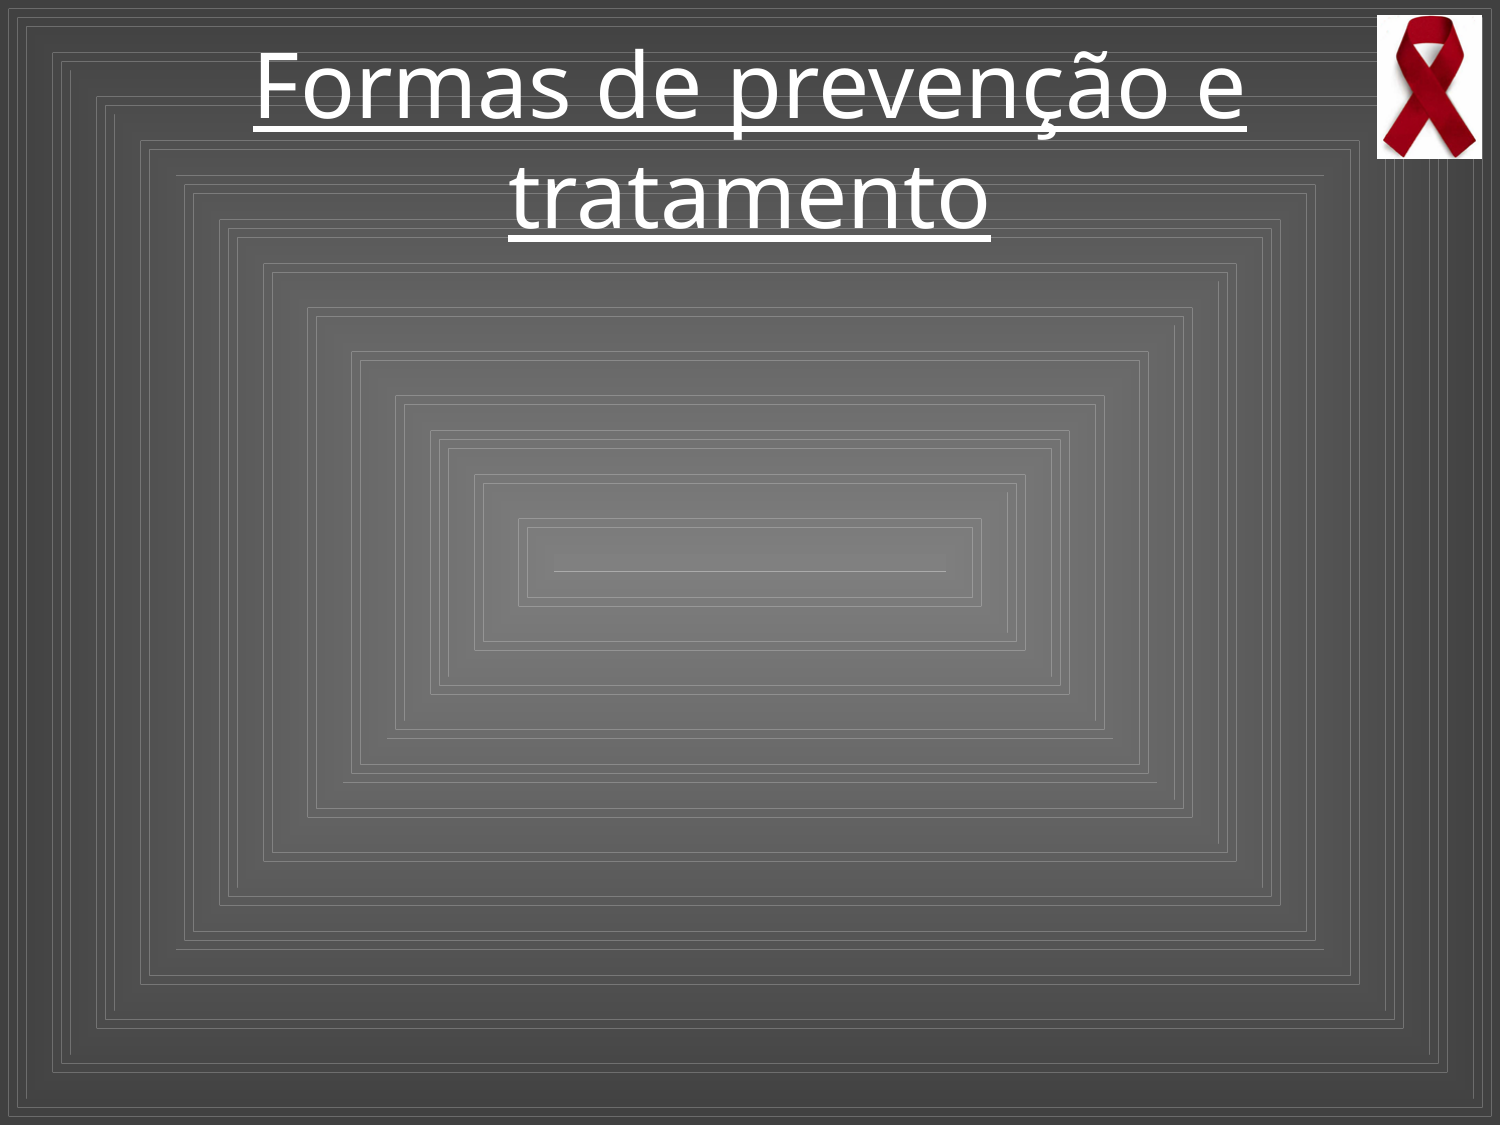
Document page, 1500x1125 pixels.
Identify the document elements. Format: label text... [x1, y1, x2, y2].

title Formas de prevenção e tratamento [112, 19, 1388, 255]
picture [1377, 15, 1482, 159]
